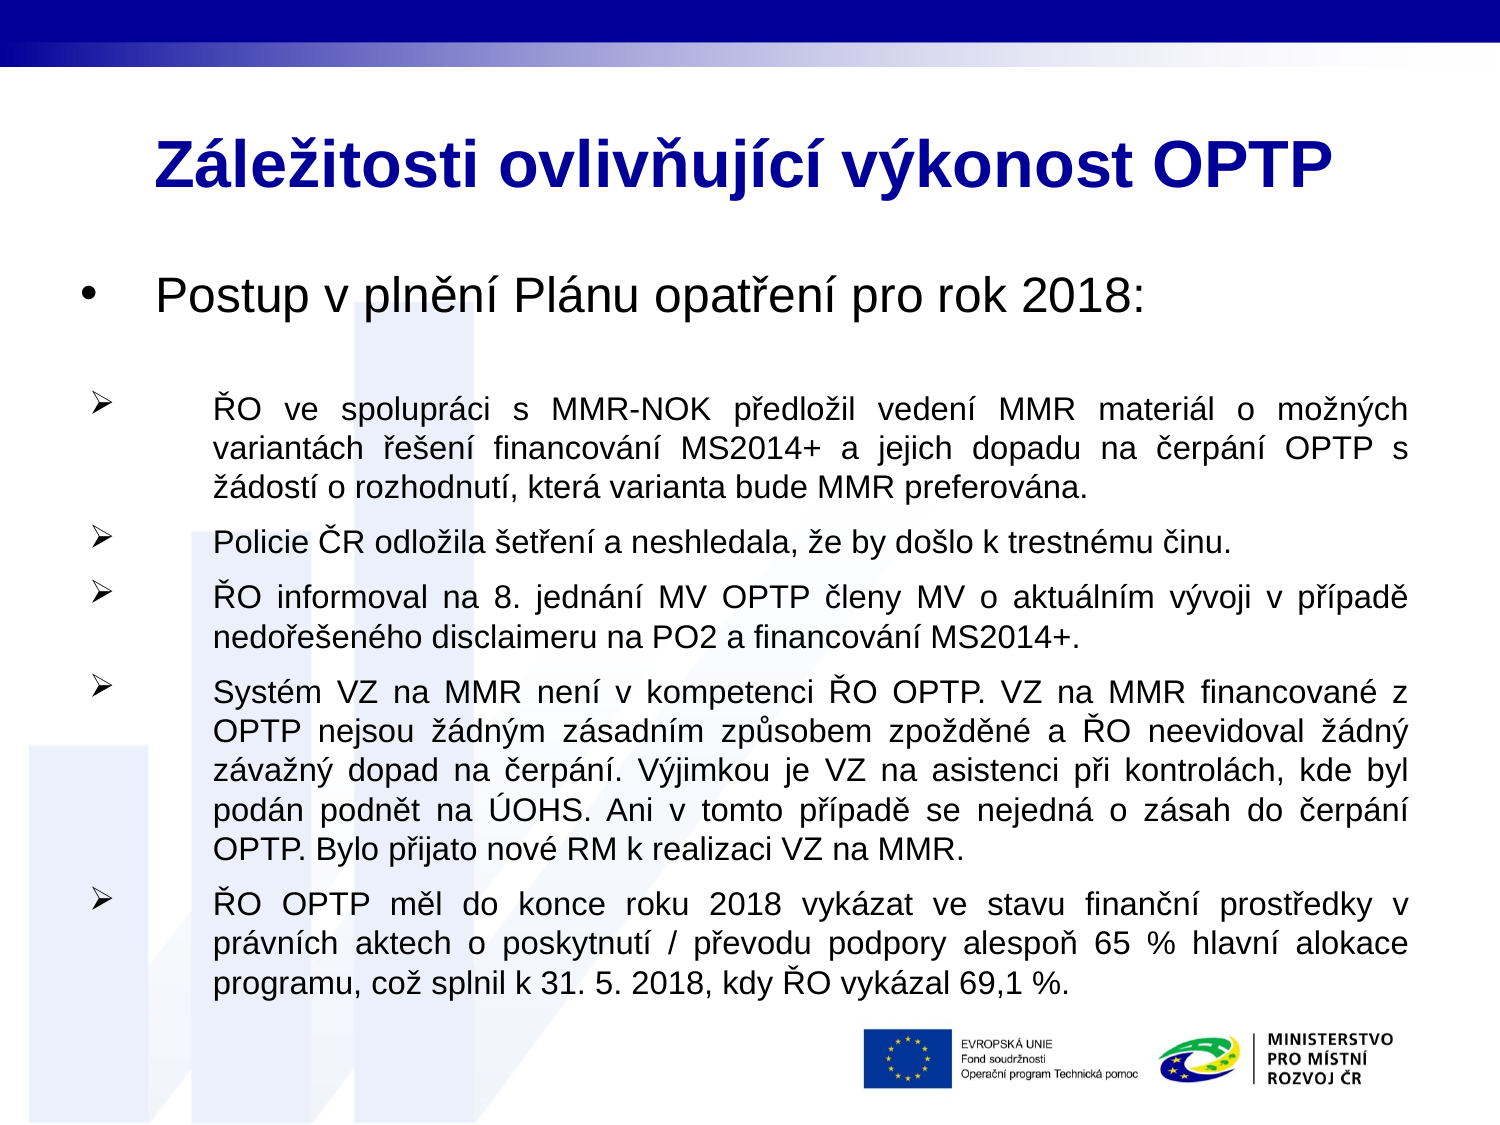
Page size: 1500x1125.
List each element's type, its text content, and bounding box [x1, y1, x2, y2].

list Postup v plnění Plánu opatření pro rok 2018: ŘO ve spolupráci s MMR-NOK předložil vedení MMR materiál o možných variantách řešení financování MS2014+ a jejich dopadu na čerpání OPTP s žádostí o rozhodnutí, která varianta bude MMR preferována. Policie ČR odložila šetření a neshledala, že by došlo k trestnému činu. ŘO informoval na 8. jednání MV OPTP členy MV o aktuálním vývoji v případě nedořešeného disclaimeru na PO2 a financování MS2014+. Systém VZ na MMR není v kompetenci ŘO OPTP. VZ na MMR financované z OPTP nejsou žádným zásadním způsobem zpožděné a ŘO neevidoval žádný závažný dopad na čerpání. Výjimkou je VZ na asistenci při kontrolách, kde byl podán podnět na ÚOHS. Ani v tomto případě se nejedná o zásah do čerpání OPTP. Bylo přijato nové RM k realizaci VZ na MMR. ŘO OPTP měl do konce roku 2018 vykázat ve stavu finanční prostředky v právních aktech o poskytnutí / převodu podpory alespoň 65 % hlavní alokace programu, což splnil k 31. 5. 2018, kdy ŘO vykázal 69,1 %. [64, 255, 1425, 1012]
title Záležitosti ovlivňující výkonost OPTP [64, 113, 1425, 197]
picture [29, 302, 1412, 1125]
